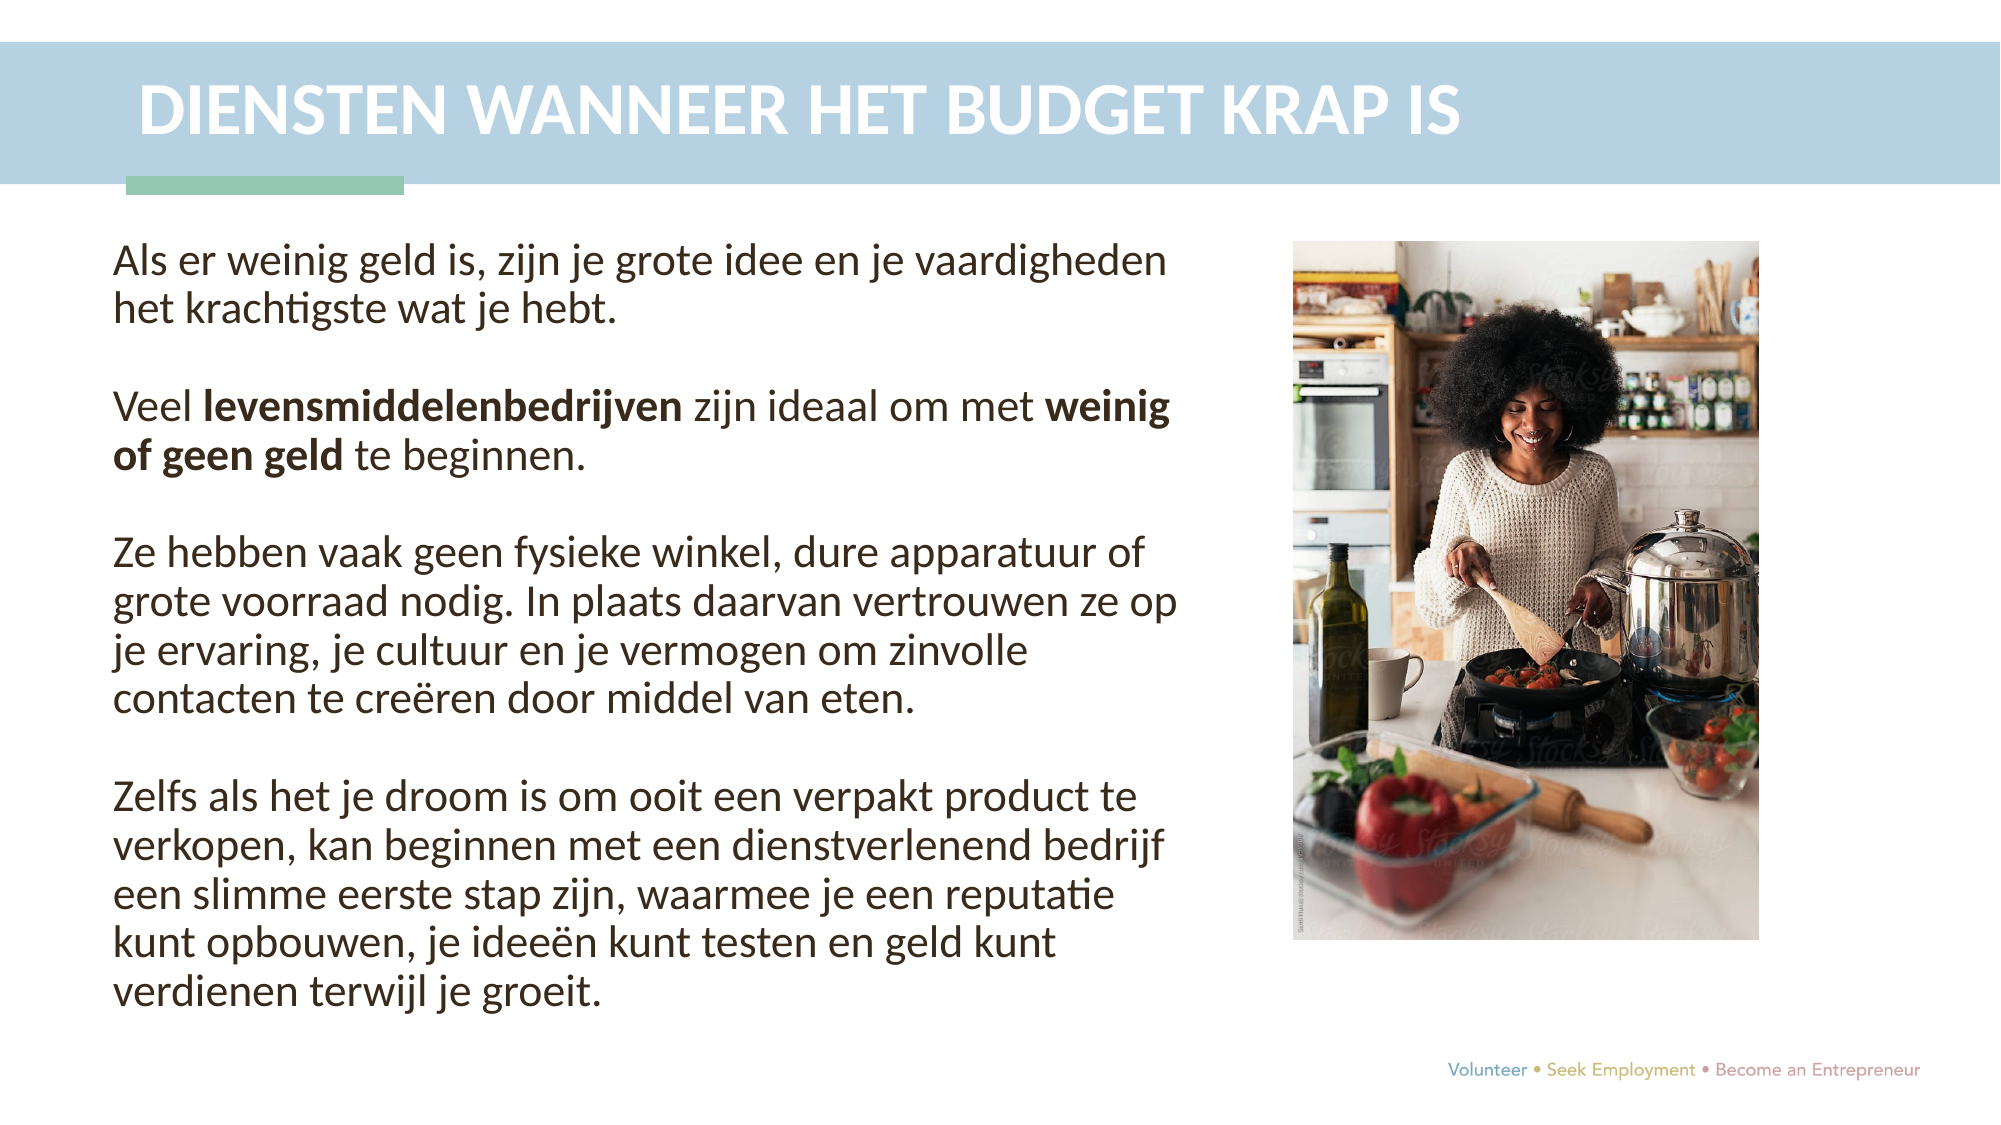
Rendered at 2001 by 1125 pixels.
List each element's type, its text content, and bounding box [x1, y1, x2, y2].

picture [1418, 1046, 1971, 1103]
list Als er weinig geld is, zijn je grote idee en je vaardigheden het krachtigste wat je hebt. Veel levensmiddelenbedrijven zijn ideaal om met weinig of geen geld te beginnen. Ze hebben vaak geen fysieke winkel, dure apparatuur of grote voorraad nodig. In plaats daarvan vertrouwen ze op je ervaring, je cultuur en je vermogen om zinvolle contacten te creëren door middel van eten. Zelfs als het je droom is om ooit een verpakt product te verkopen, kan beginnen met een dienstverlenend bedrijf een slimme eerste stap zijn, waarmee je een reputatie kunt opbouwen, je ideeën kunt testen en geld kunt verdienen terwijl je groeit. [97, 227, 1208, 995]
picture [1293, 241, 1759, 940]
list DIENSTEN WANNEER HET BUDGET KRAP IS [123, 51, 1913, 170]
